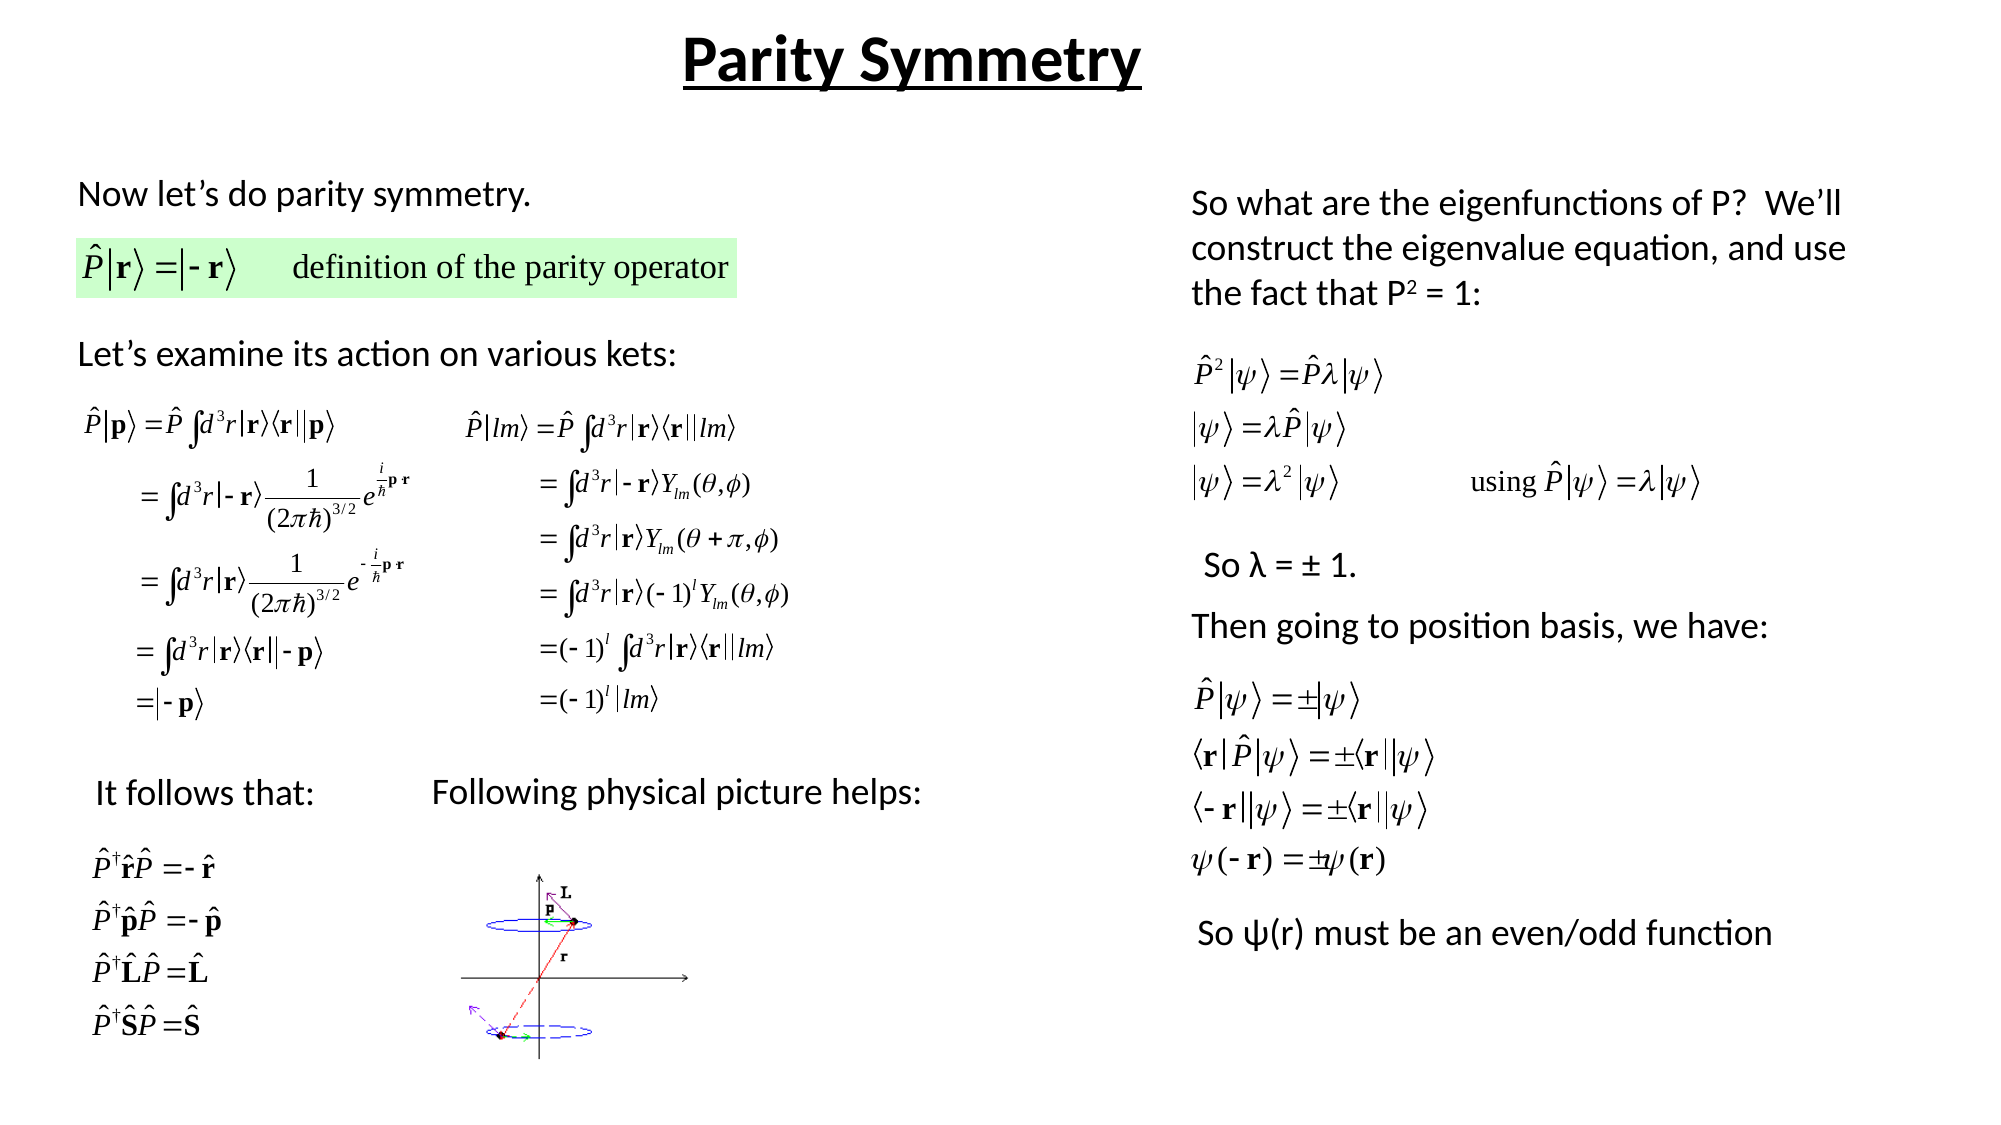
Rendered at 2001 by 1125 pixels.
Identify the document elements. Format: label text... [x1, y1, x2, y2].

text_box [1188, 671, 1442, 884]
text_box So what are the eigenfunctions of P? We’ll construct the eigenvalue equation, and use the fact that P2 = 1: [1176, 170, 1879, 321]
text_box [1188, 348, 1706, 507]
text_box Following physical picture helps: [417, 759, 961, 820]
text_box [86, 843, 229, 1048]
text_box So ψ(r) must be an even/odd function [1182, 900, 1789, 961]
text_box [460, 405, 799, 721]
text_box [79, 400, 418, 725]
text_box Parity Symmetry [668, 7, 1189, 102]
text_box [75, 237, 737, 299]
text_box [424, 845, 724, 1095]
text_box It follows that: [80, 760, 331, 821]
text_box Now let’s do parity symmetry. [62, 161, 630, 222]
text_box So λ = ± 1. [1188, 532, 1486, 593]
text_box Let’s examine its action on various kets: [62, 321, 724, 382]
text_box Then going to position basis, we have: [1176, 593, 1879, 654]
